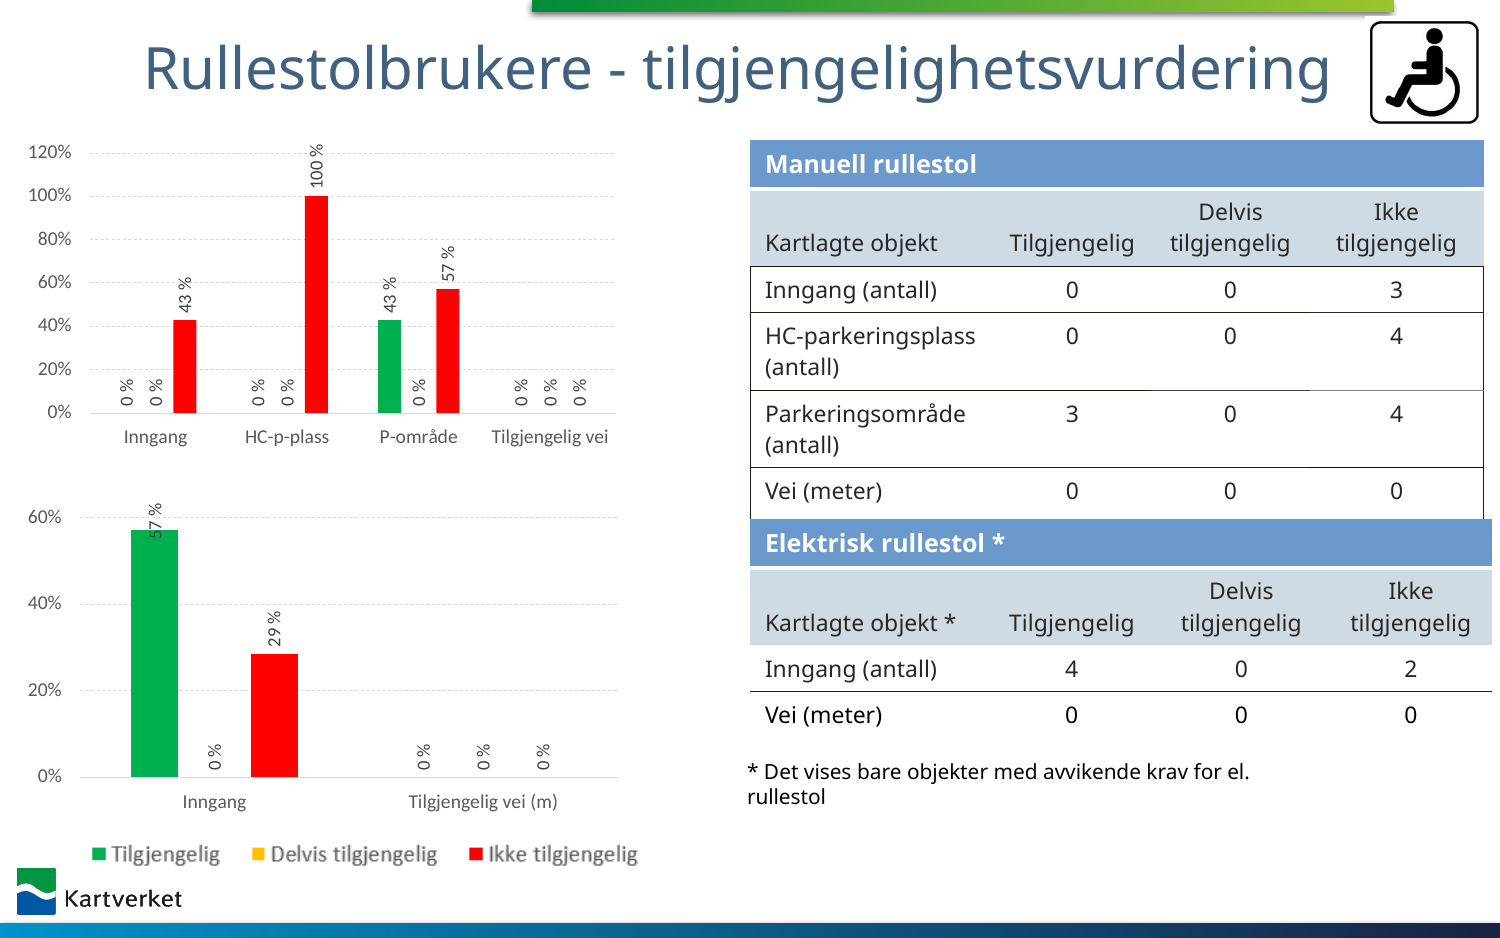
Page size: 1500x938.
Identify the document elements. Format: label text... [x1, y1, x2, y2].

table_cell Ikke tilgjengelig [1310, 191, 1484, 266]
table_cell 0 [991, 692, 1153, 738]
table_cell Inngang (antall) [751, 267, 994, 312]
table_cell 0 [994, 267, 1151, 312]
table_cell Inngang (antall) [750, 645, 991, 691]
table_cell 0 [994, 313, 1151, 390]
table_cell 4 [1310, 313, 1483, 390]
table_cell HC-parkeringsplass (antall) [751, 313, 994, 390]
text_box Rullestolbrukere - tilgjengelighetsvurdering [39, 12, 1348, 109]
table_cell 0 [1151, 468, 1310, 519]
table_cell Vei (meter) [750, 692, 991, 738]
text_box * Det vises bare objekter med avvikende krav for el. rullestol [732, 751, 1317, 816]
table_cell Tilgjengelig [994, 191, 1151, 266]
table_cell 0 [1153, 692, 1330, 738]
picture [1365, 16, 1484, 129]
table_cell 0 [1151, 267, 1310, 312]
table_cell 3 [994, 391, 1151, 467]
table_cell Delvis tilgjengelig [1151, 191, 1310, 266]
picture [20, 135, 629, 457]
table_cell Vei (meter) [751, 468, 994, 519]
table_cell 4 [991, 645, 1153, 691]
table_cell Delvis tilgjengelig [1153, 570, 1330, 645]
table_cell Tilgjengelig [991, 570, 1153, 645]
table_cell Parkeringsområde (antall) [751, 391, 994, 467]
table_cell 0 [994, 468, 1151, 519]
table_cell Ikke tilgjengelig [1330, 570, 1492, 645]
table_cell 0 [1151, 391, 1310, 467]
table_cell 0 [1330, 692, 1492, 738]
table_header Elektrisk rullestol * [750, 519, 1492, 566]
table_cell Kartlagte objekt * [750, 570, 991, 645]
table_cell Kartlagte objekt [750, 191, 994, 266]
picture [86, 838, 643, 870]
table_cell 4 [1310, 391, 1483, 467]
picture [20, 499, 630, 822]
table_cell 0 [1310, 468, 1483, 519]
table_cell 2 [1330, 645, 1492, 691]
table_cell 3 [1310, 267, 1483, 312]
table_header Manuell rullestol [750, 140, 1484, 187]
table_cell 0 [1153, 645, 1330, 691]
table_cell 0 [1151, 313, 1310, 390]
